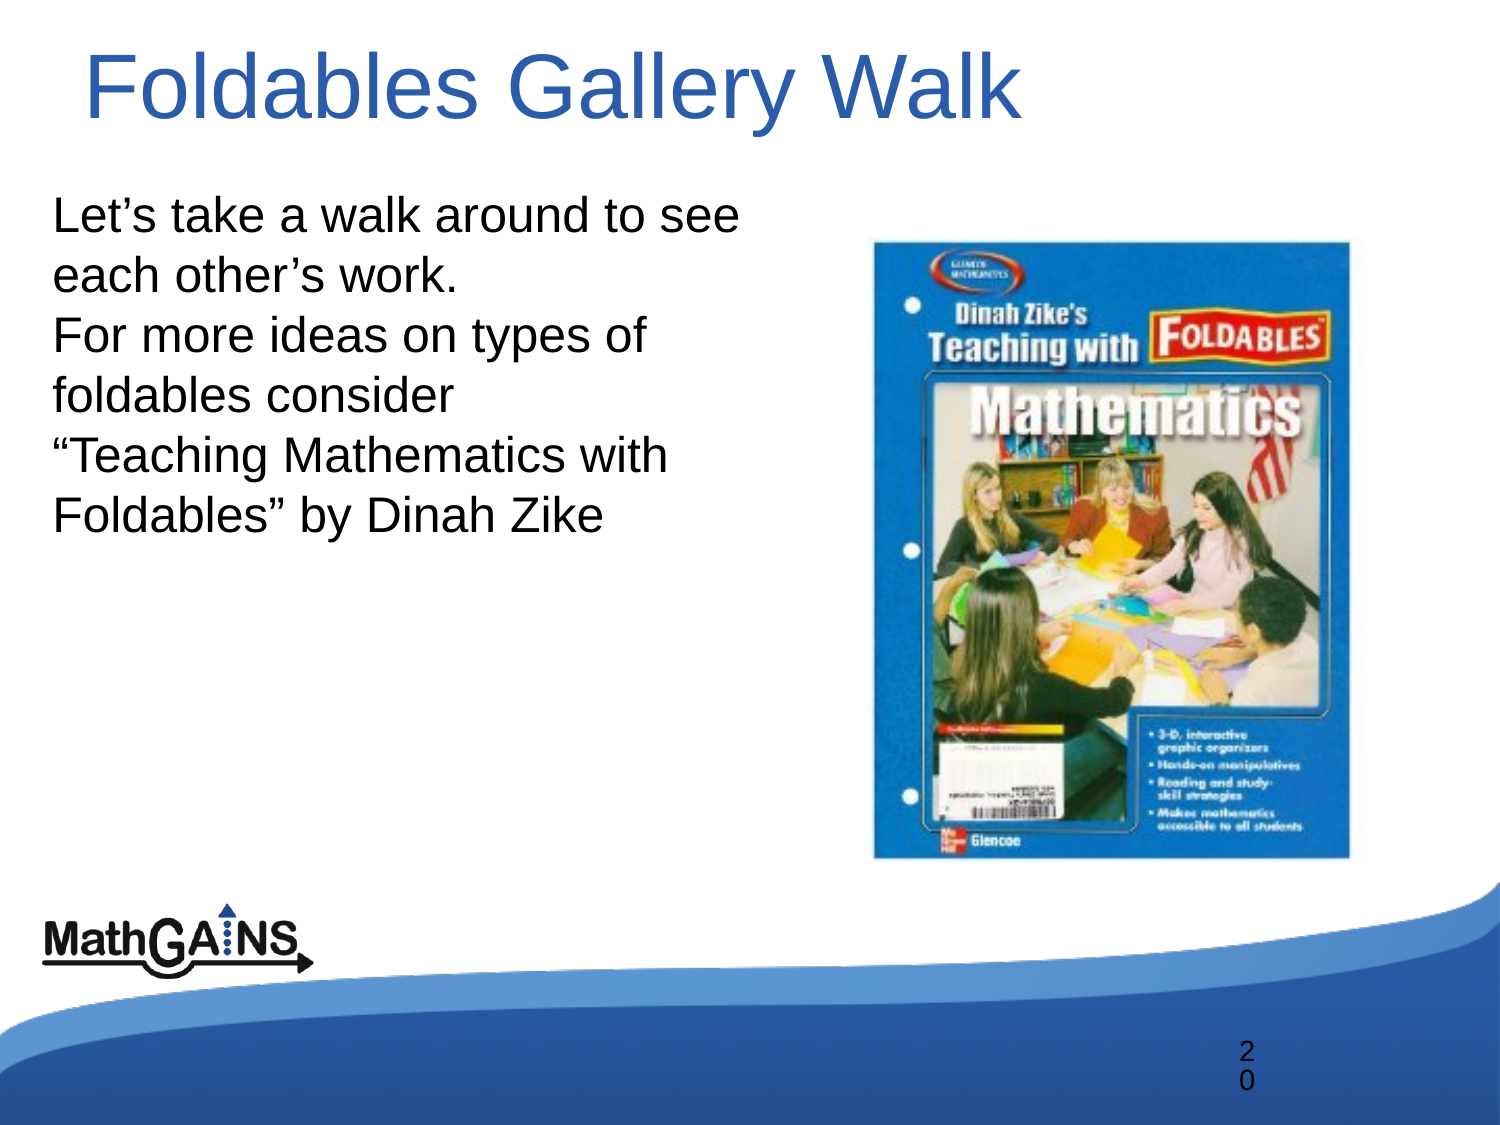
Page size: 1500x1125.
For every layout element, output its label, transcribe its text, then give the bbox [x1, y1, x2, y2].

text_box Let’s take a walk around to see each other’s work. For more ideas on types of foldables consider “Teaching Mathematics with Foldables” by Dinah Zike [37, 174, 863, 550]
picture [799, 237, 1426, 863]
picture [0, 878, 1500, 1125]
slide_number 20 [1223, 1023, 1277, 1075]
title Foldables Gallery Walk [75, 14, 1425, 150]
